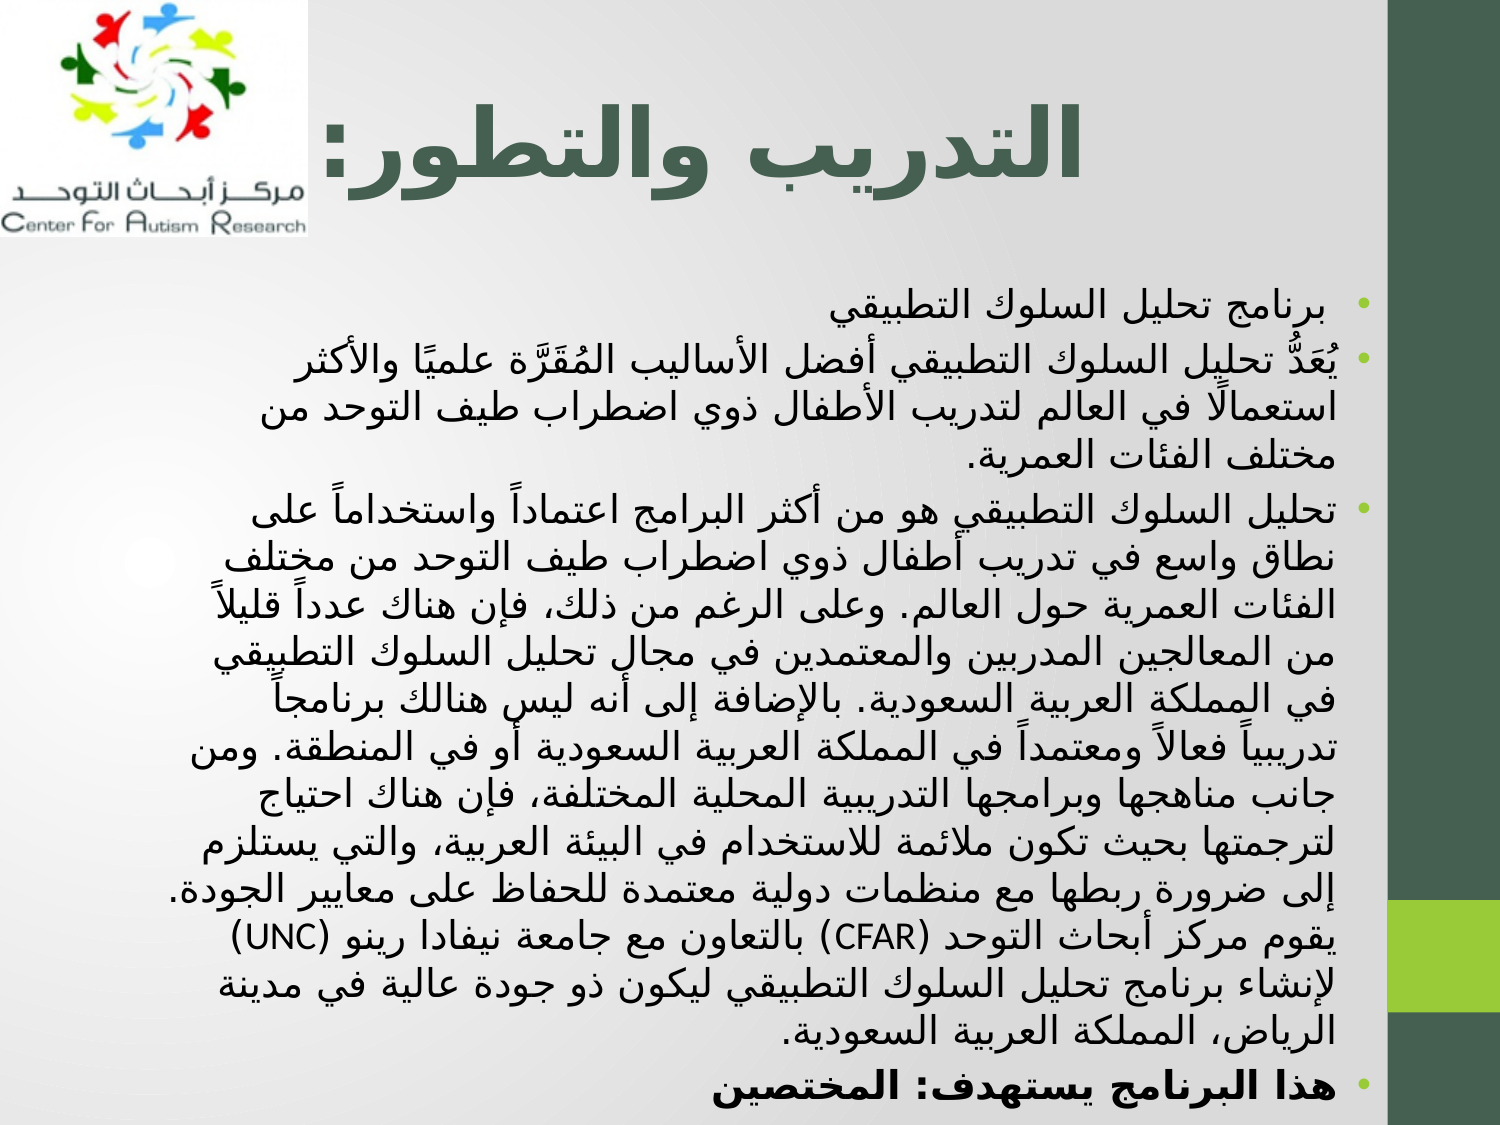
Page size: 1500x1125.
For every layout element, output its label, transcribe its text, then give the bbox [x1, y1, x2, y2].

list برنامج تحليل السلوك التطبيقي يُعَدُّ تحليل السلوك التطبيقي أفضل الأساليب المُقَرَّة علميًا والأكثر استعمالًا في العالم لتدريب الأطفال ذوي اضطراب طيف التوحد من مختلف الفئات العمرية. تحليل السلوك التطبيقي هو من أكثر البرامج اعتماداً واستخداماً على نطاق واسع في تدريب أطفال ذوي اضطراب طيف التوحد من مختلف الفئات العمرية حول العالم. وعلى الرغم من ذلك، فإن هناك عدداً قليلاً من المعالجين المدربين والمعتمدين في مجال تحليل السلوك التطبيقي في المملكة العربية السعودية. بالإضافة إلى أنه ليس هنالك برنامجاً تدريبياً فعالاً ومعتمداً في المملكة العربية السعودية أو في المنطقة. ومن جانب مناهجها وبرامجها التدريبية المحلية المختلفة، فإن هناك احتياج لترجمتها بحيث تكون ملائمة للاستخدام في البيئة العربية، والتي يستلزم إلى ضرورة ربطها مع منظمات دولية معتمدة للحفاظ على معايير الجودة. يقوم مركز أبحاث التوحد (CFAR) بالتعاون مع جامعة نيفادا رينو (UNC) لإنشاء برنامج تحليل السلوك التطبيقي ليكون ذو جودة عالية في مدينة الرياض، المملكة العربية السعودية. هذا البرنامج يستهدف: المختصين [147, 271, 1398, 1125]
title التدريب والتطور: [319, 45, 1327, 233]
picture [0, 0, 308, 237]
